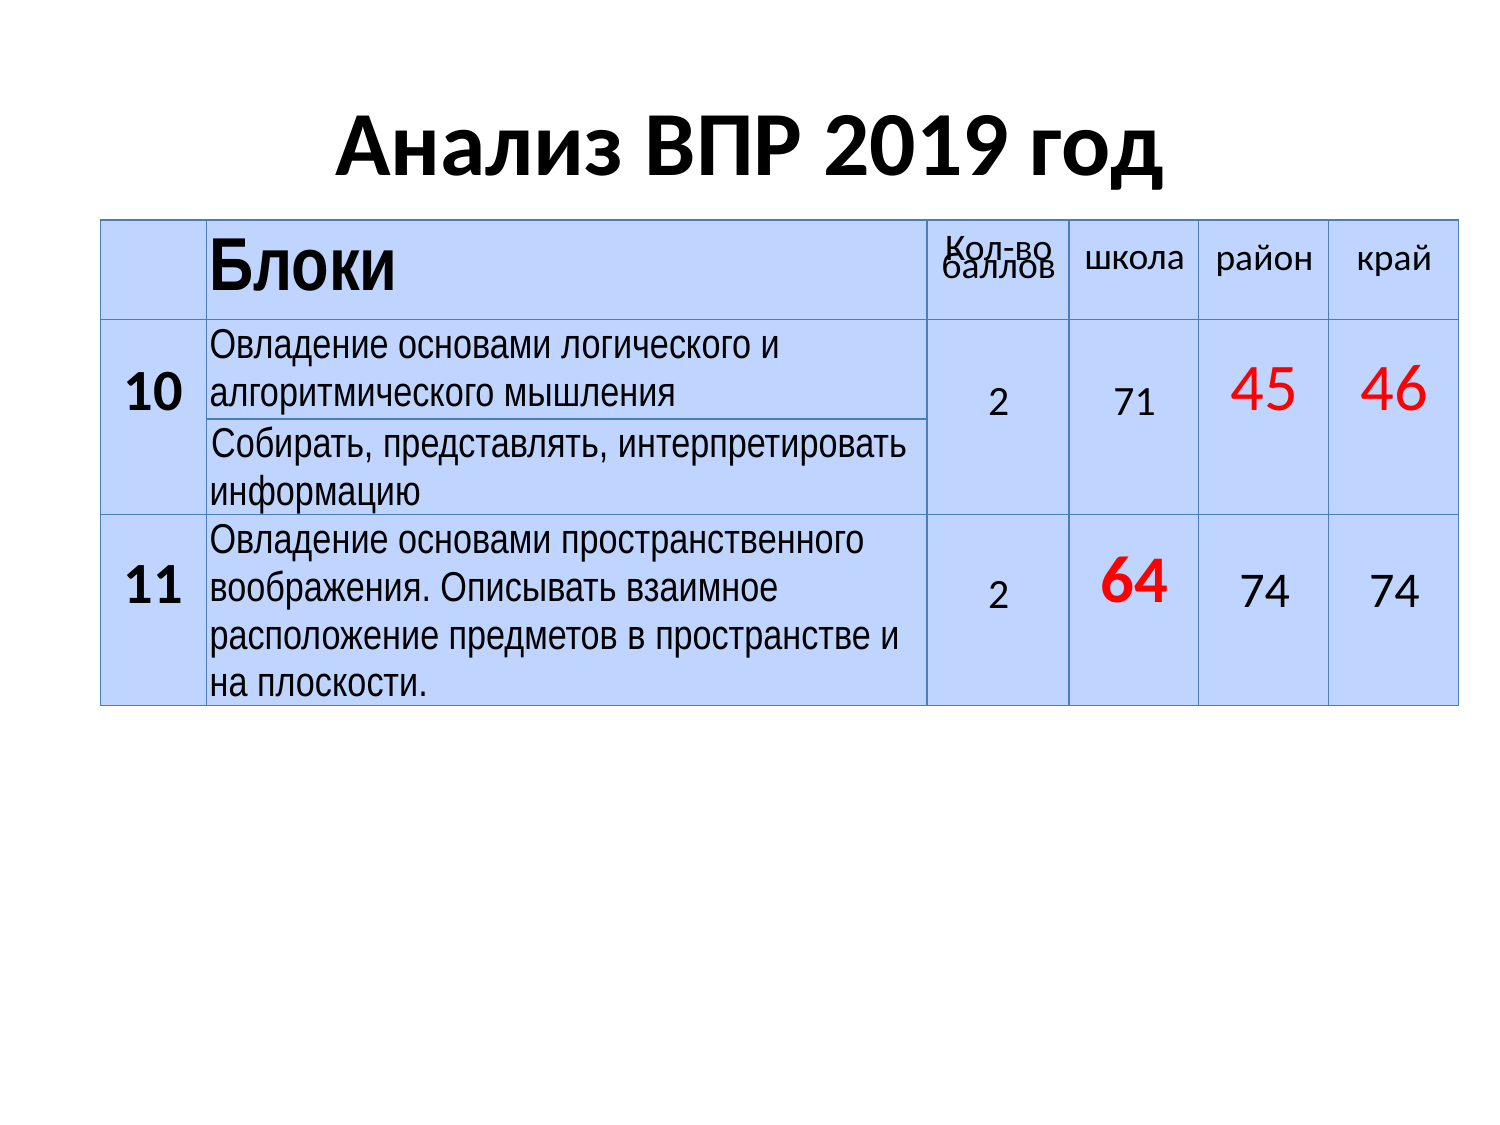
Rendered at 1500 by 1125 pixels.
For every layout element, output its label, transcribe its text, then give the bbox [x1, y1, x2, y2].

table_cell 11 [101, 515, 206, 705]
table_cell 10 [101, 320, 206, 514]
table_cell Собирать, представлять, интерпретировать информацию [207, 420, 926, 514]
table_cell 64 [1070, 515, 1198, 705]
table_header Блоки [207, 221, 926, 319]
table_cell 2 [928, 320, 1068, 514]
table_cell 46 [1329, 320, 1458, 514]
title Анализ ВПР 2019 год [75, 45, 1425, 233]
table_cell 74 [1199, 515, 1328, 705]
table_cell Овладение основами пространственного воображения. Описывать взаимное расположение предметов в пространстве и на плоскости. [207, 515, 926, 705]
table_header край [1329, 221, 1458, 319]
table_header Кол-во баллов [928, 221, 1068, 319]
table_cell 71 [1070, 320, 1198, 514]
table_cell 45 [1199, 320, 1328, 514]
table_header школа [1070, 221, 1198, 319]
table_header № [101, 221, 206, 319]
table_cell 74 [1329, 515, 1458, 705]
table_cell Овладение основами логического и алгоритмического мышления [207, 320, 926, 418]
table_cell 2 [928, 515, 1068, 705]
table_header район [1199, 221, 1328, 319]
